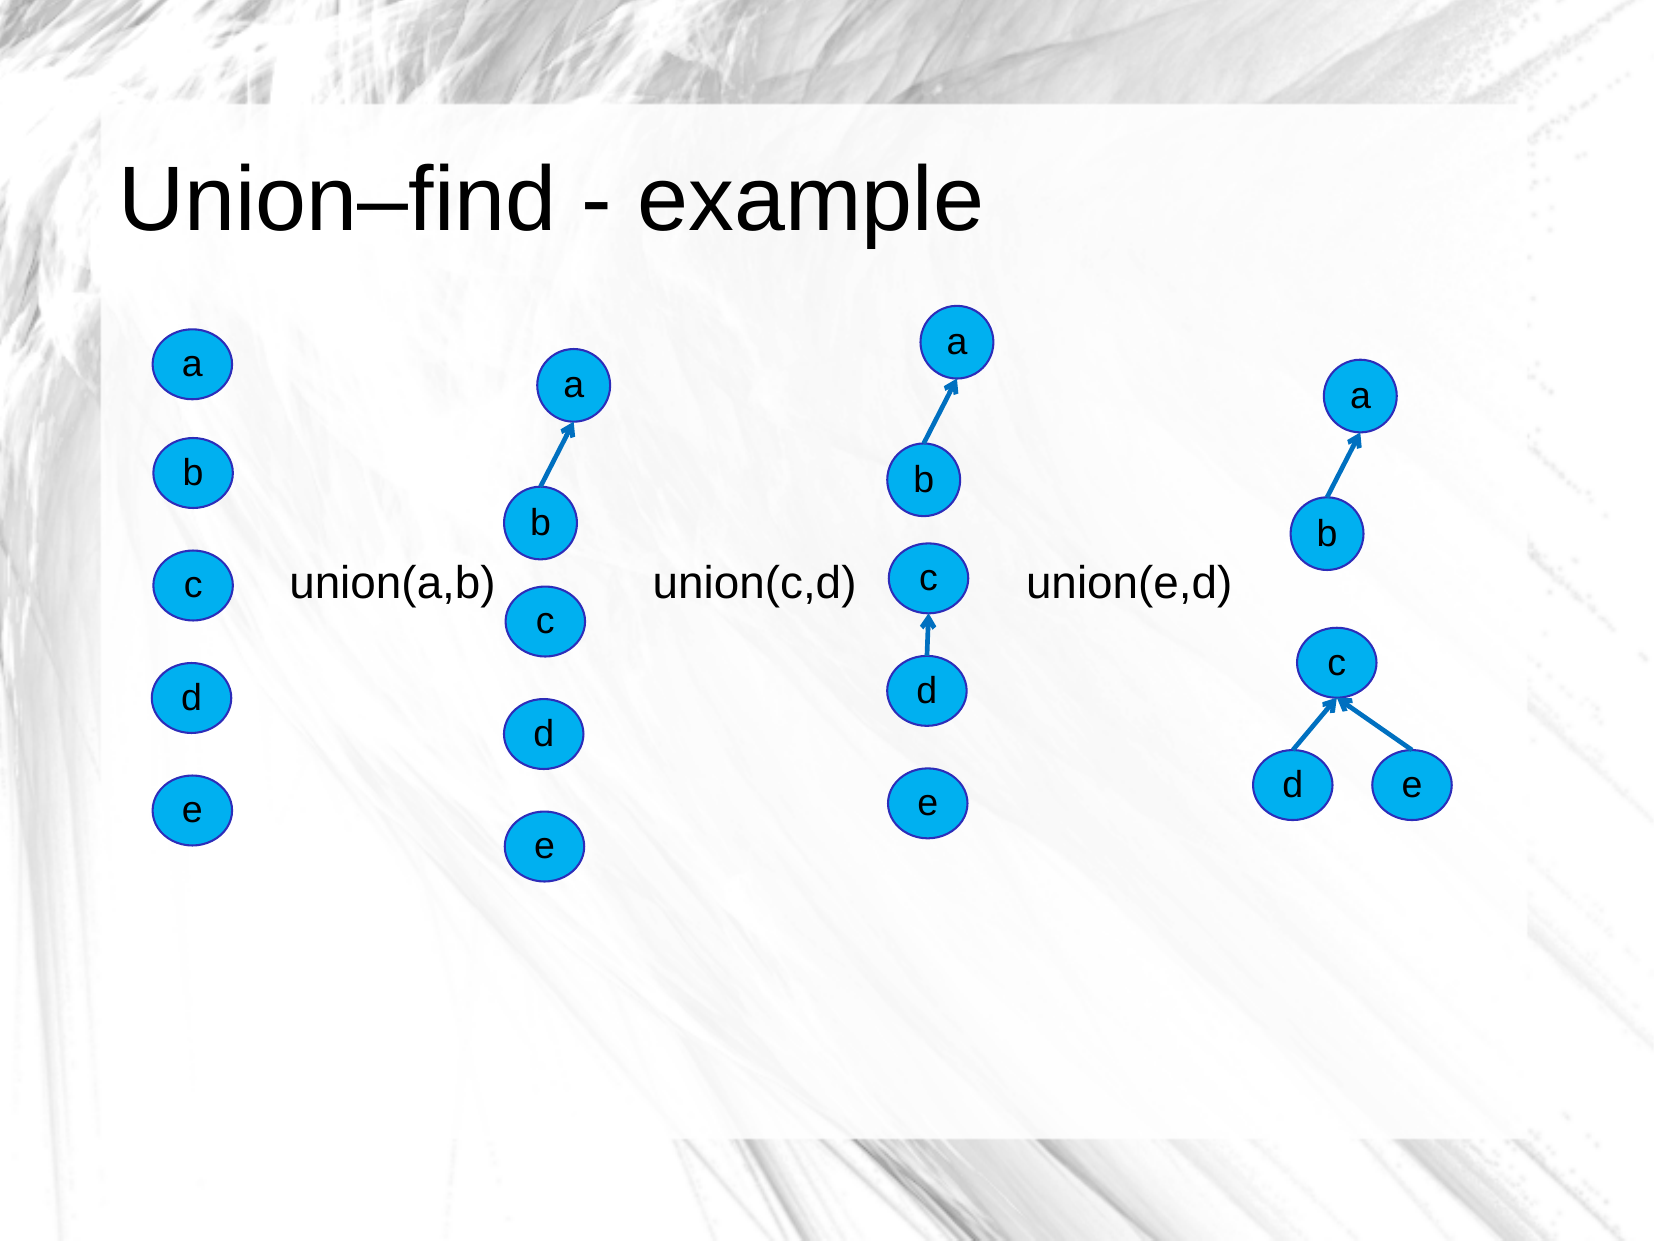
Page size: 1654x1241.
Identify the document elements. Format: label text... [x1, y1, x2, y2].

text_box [887, 305, 994, 839]
text_box union(c,d) [637, 550, 887, 617]
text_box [151, 329, 233, 846]
text_box union(a,b) [274, 550, 503, 617]
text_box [1253, 359, 1452, 821]
picture [0, 0, 1654, 1241]
text_box union(e,d) [1011, 549, 1253, 616]
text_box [503, 348, 611, 882]
title Union–find - example [118, 93, 1506, 299]
